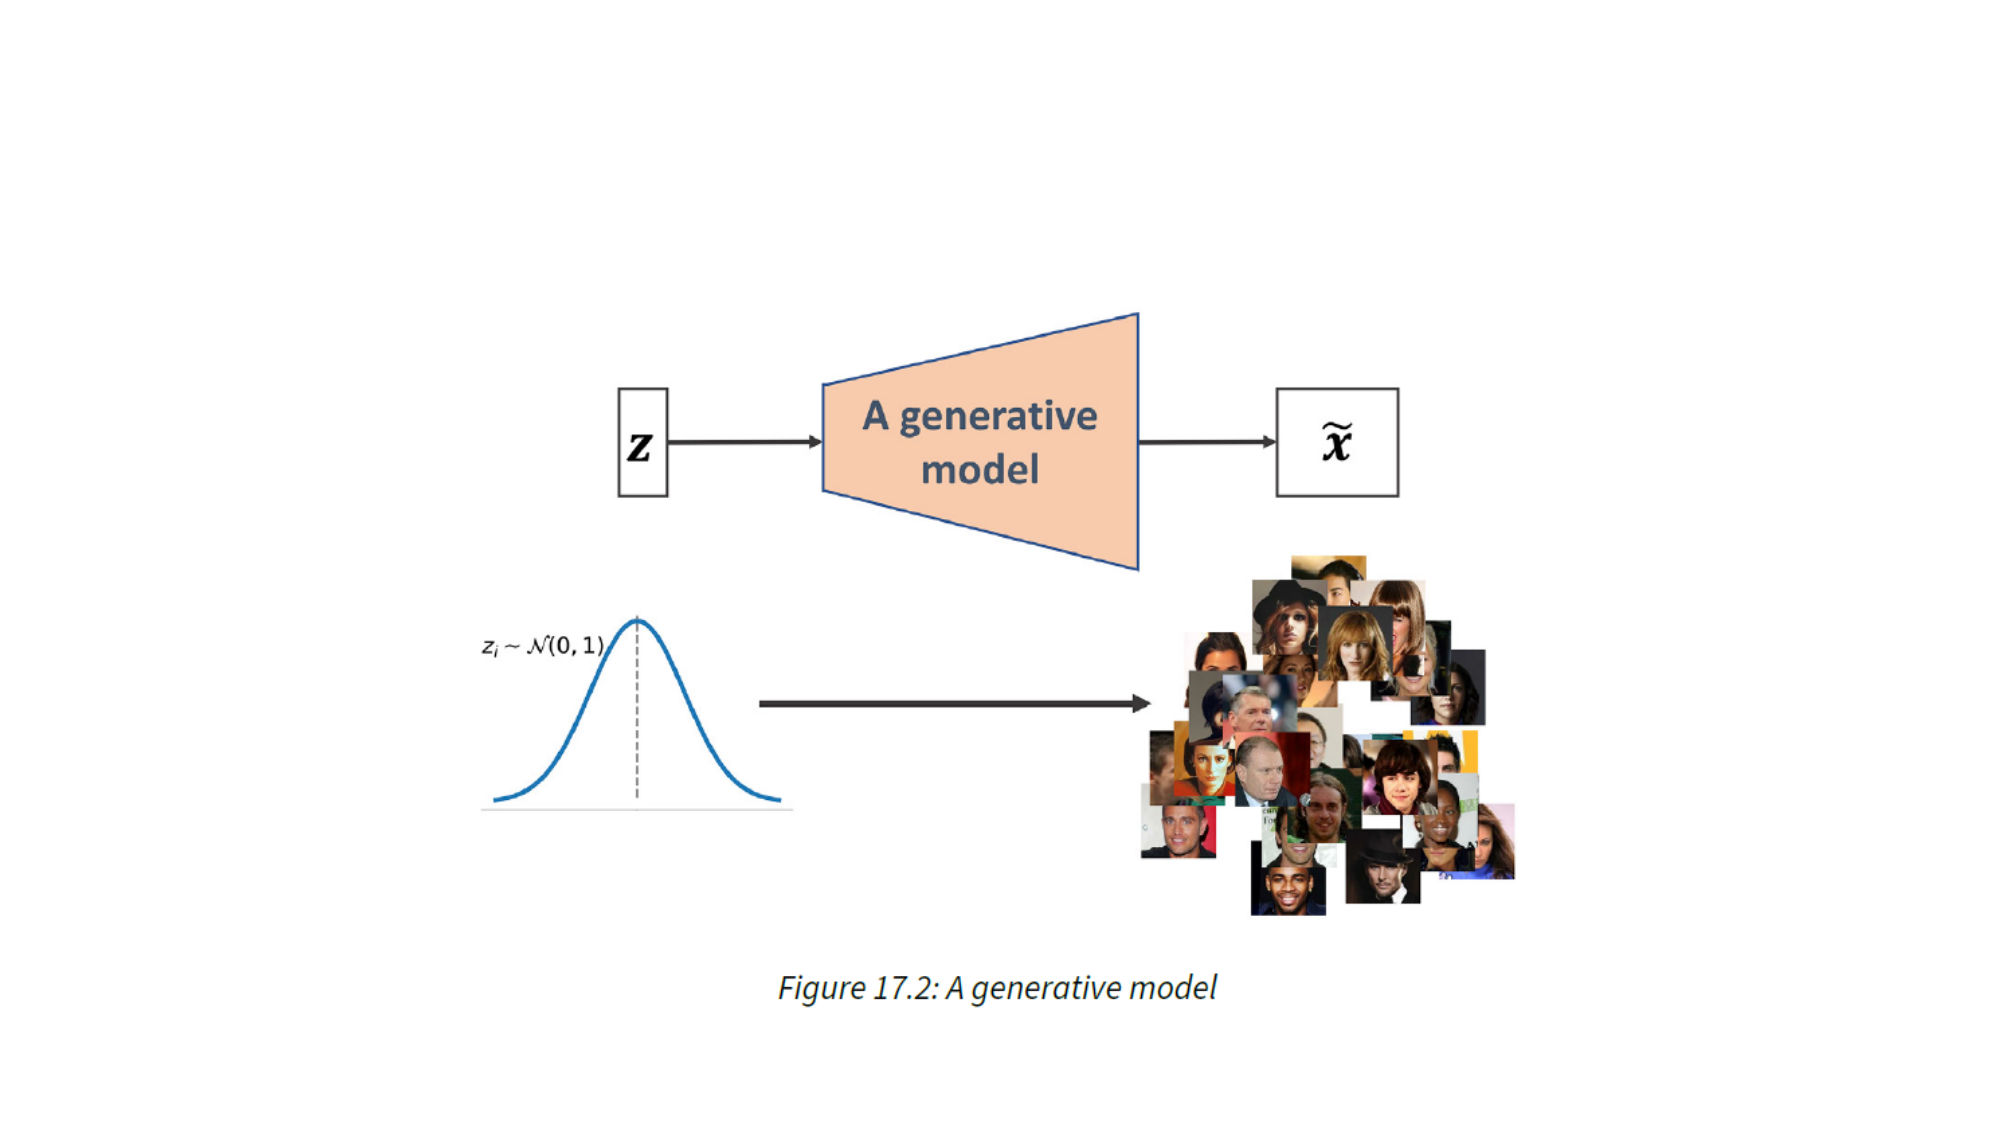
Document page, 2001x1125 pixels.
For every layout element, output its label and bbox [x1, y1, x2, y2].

list [444, 299, 1556, 1014]
